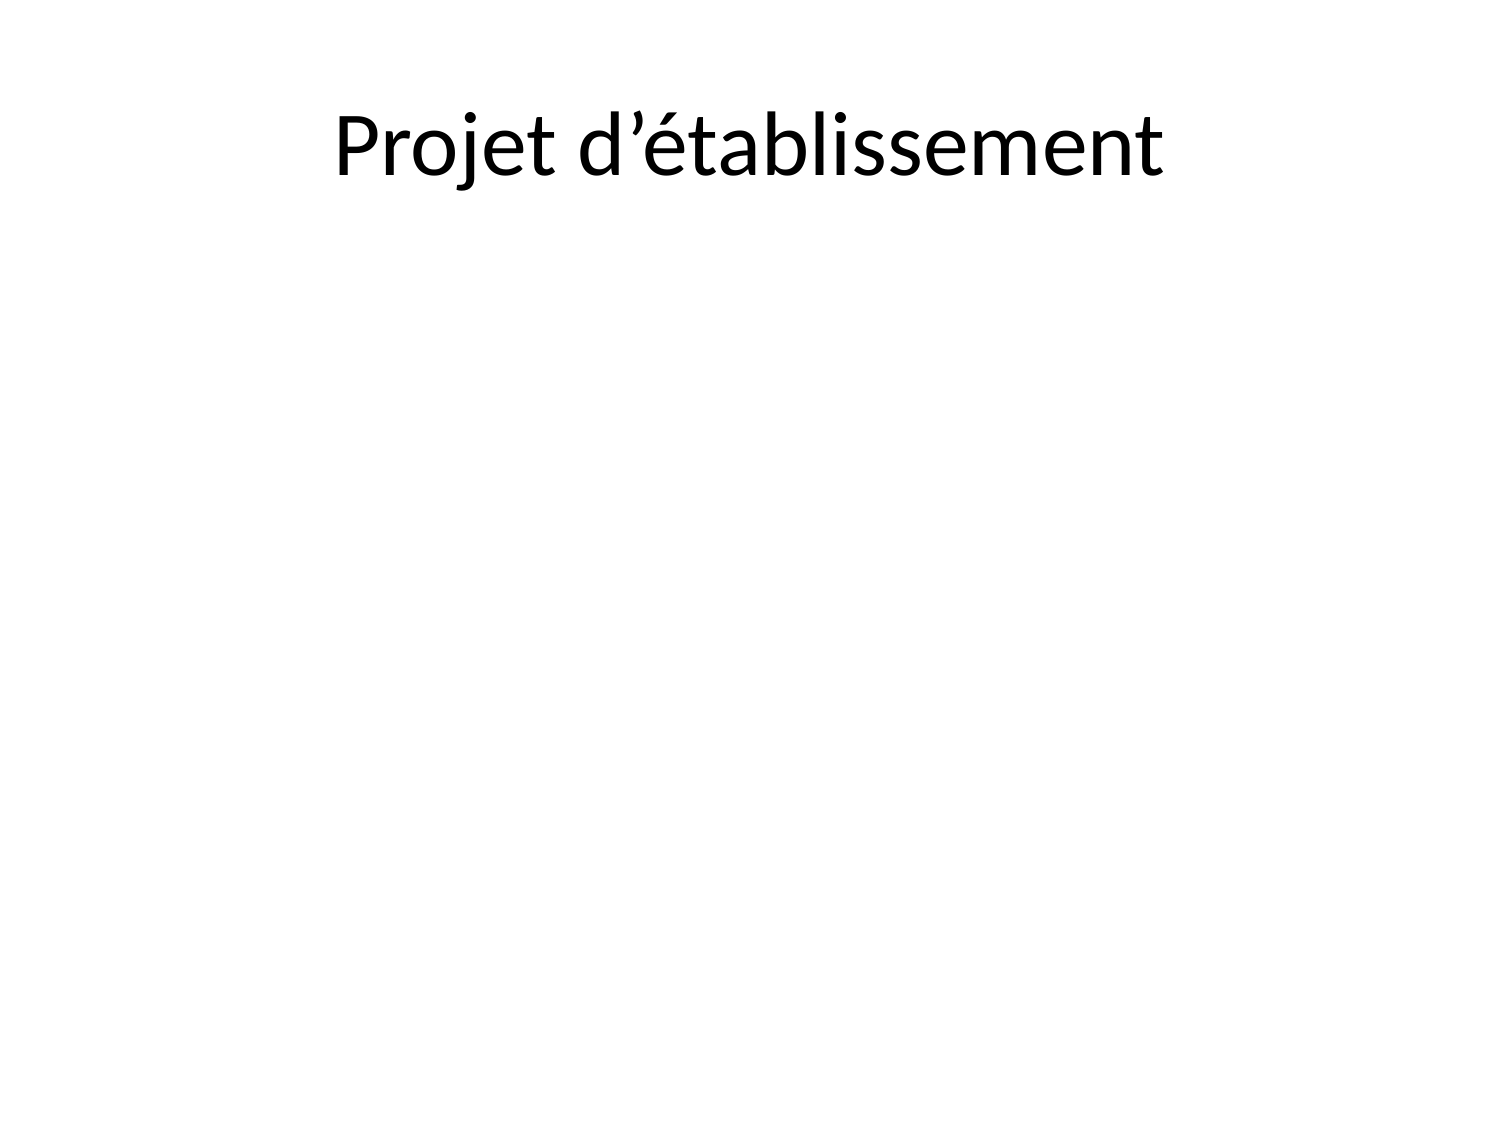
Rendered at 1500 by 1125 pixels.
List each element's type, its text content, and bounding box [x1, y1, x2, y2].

title Projet d’établissement [75, 45, 1425, 233]
